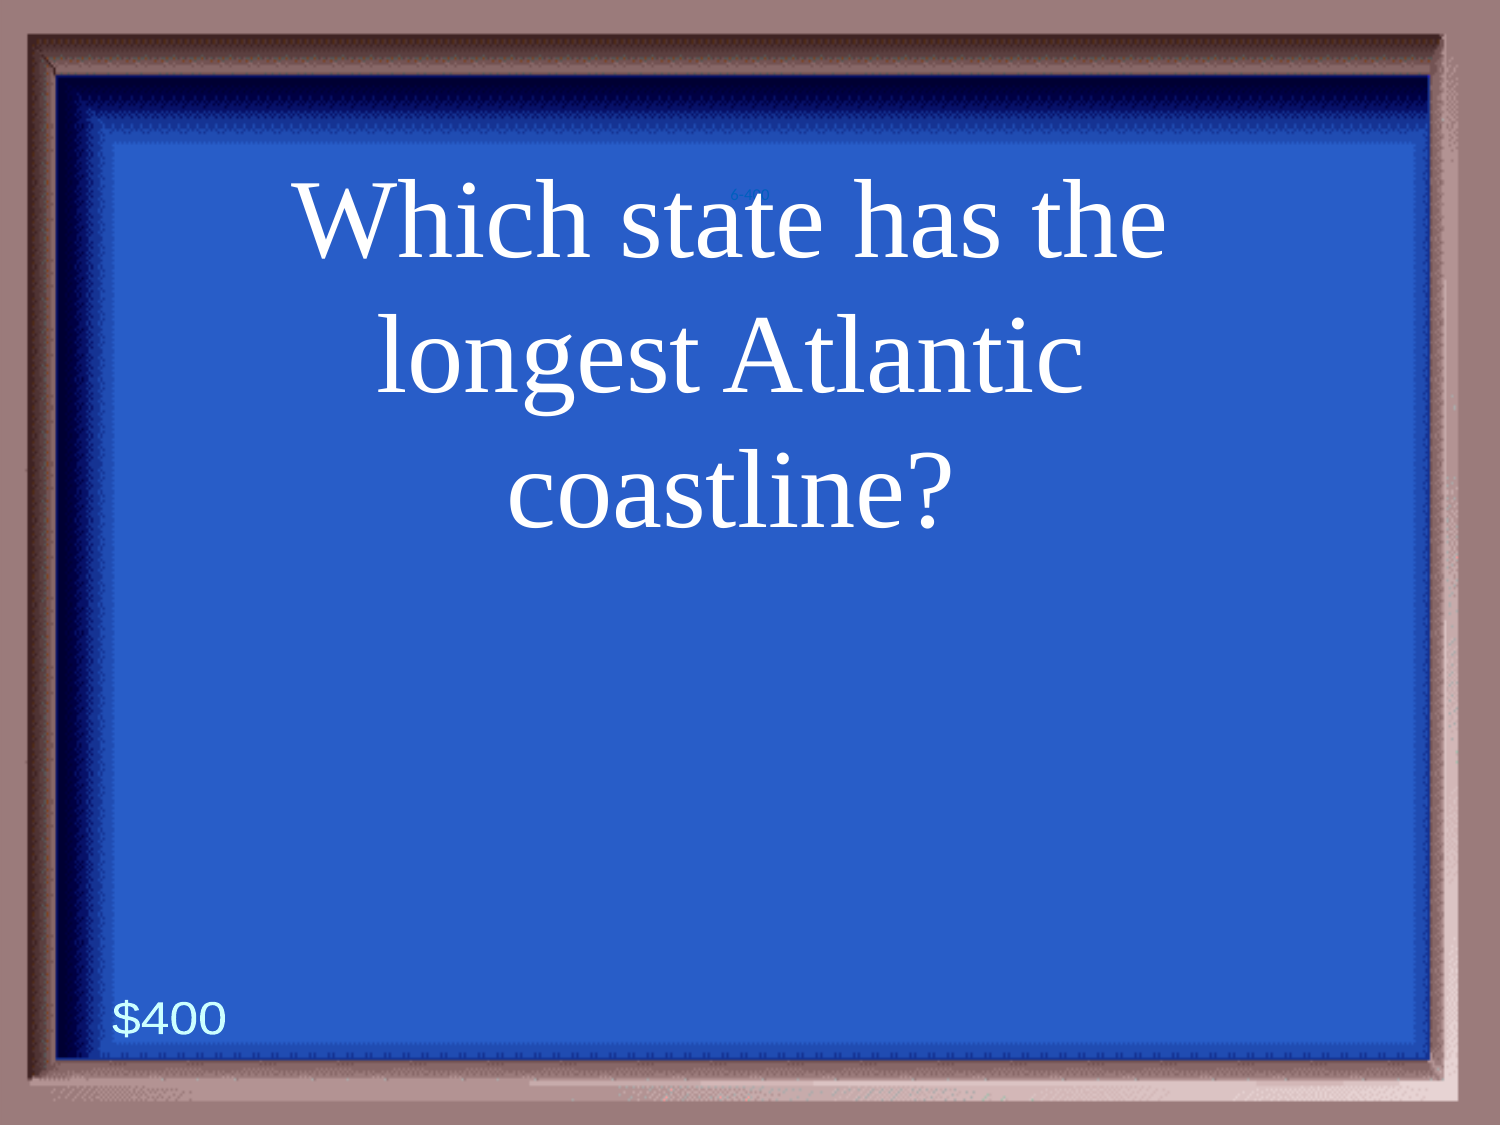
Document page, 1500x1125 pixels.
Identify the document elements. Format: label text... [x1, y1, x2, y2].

picture [0, 0, 1500, 1125]
text_box Which state has the longest Atlantic coastline? [162, 137, 1300, 558]
title 6-400 [112, 99, 1388, 288]
